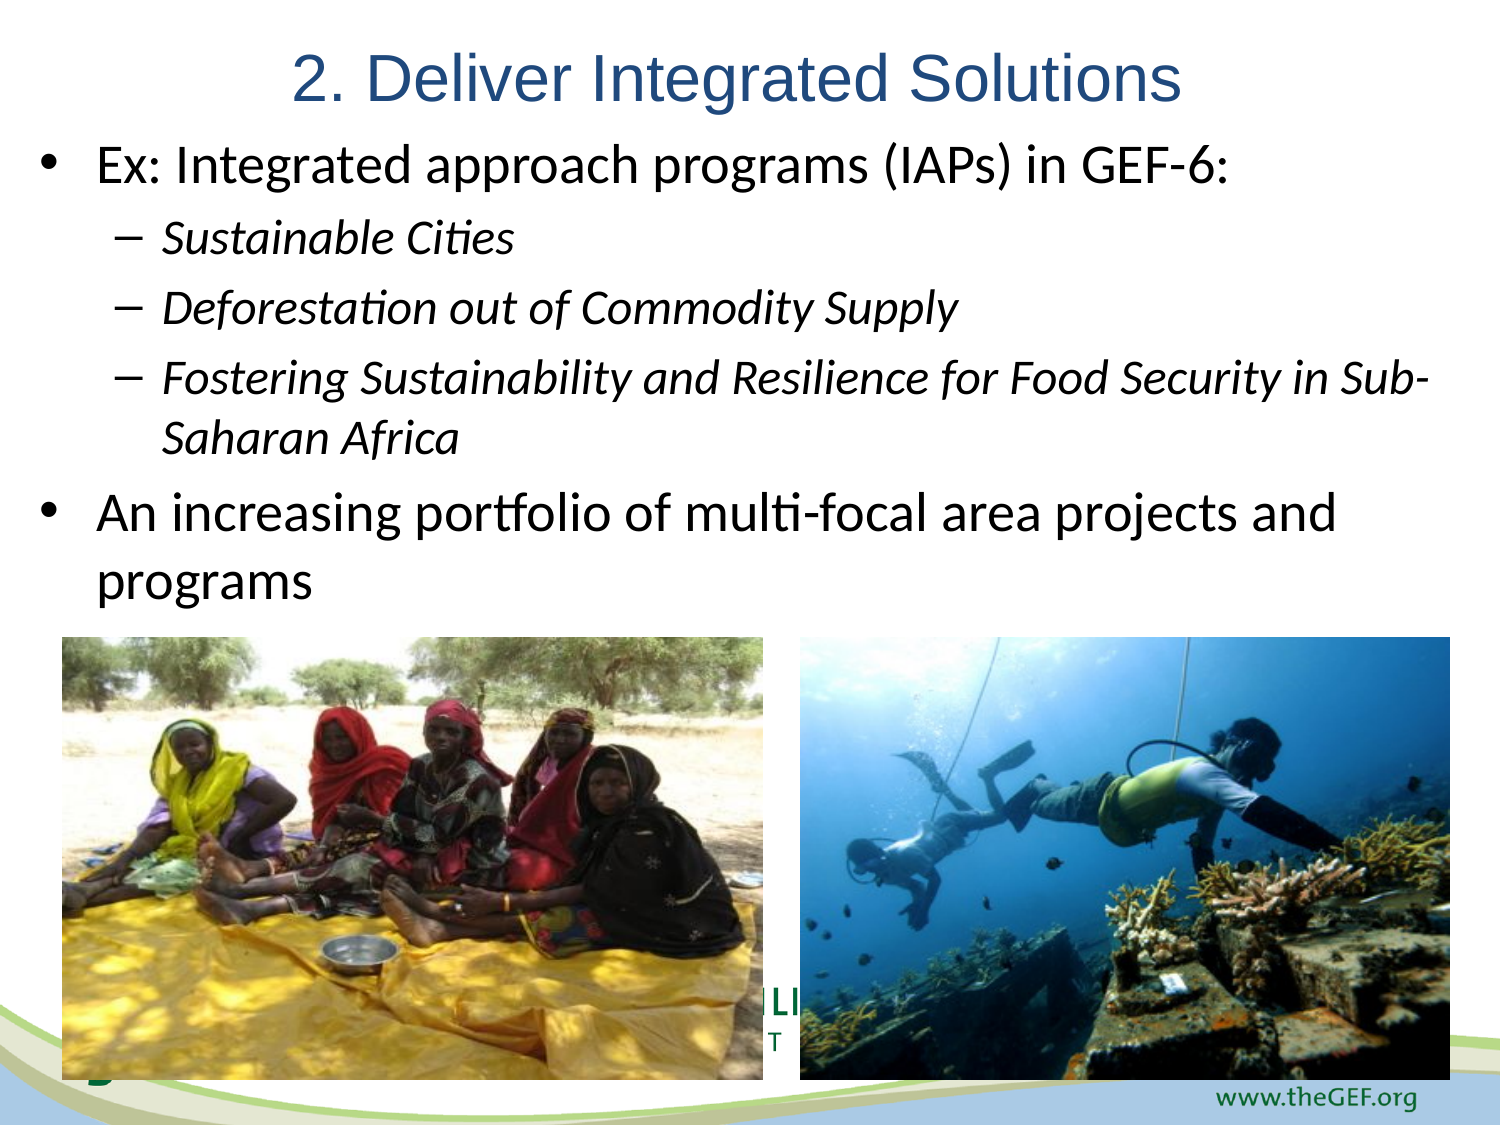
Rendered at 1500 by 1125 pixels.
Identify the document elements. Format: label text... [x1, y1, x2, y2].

list Ex: Integrated approach programs (IAPs) in GEF-6: Sustainable Cities Deforestation out of Commodity Supply Fostering Sustainability and Resilience for Food Security in Sub-Saharan Africa An increasing portfolio of multi-focal area projects and programs [24, 119, 1476, 863]
picture [0, 637, 1500, 1125]
title 2. Deliver Integrated Solutions [62, 12, 1413, 119]
